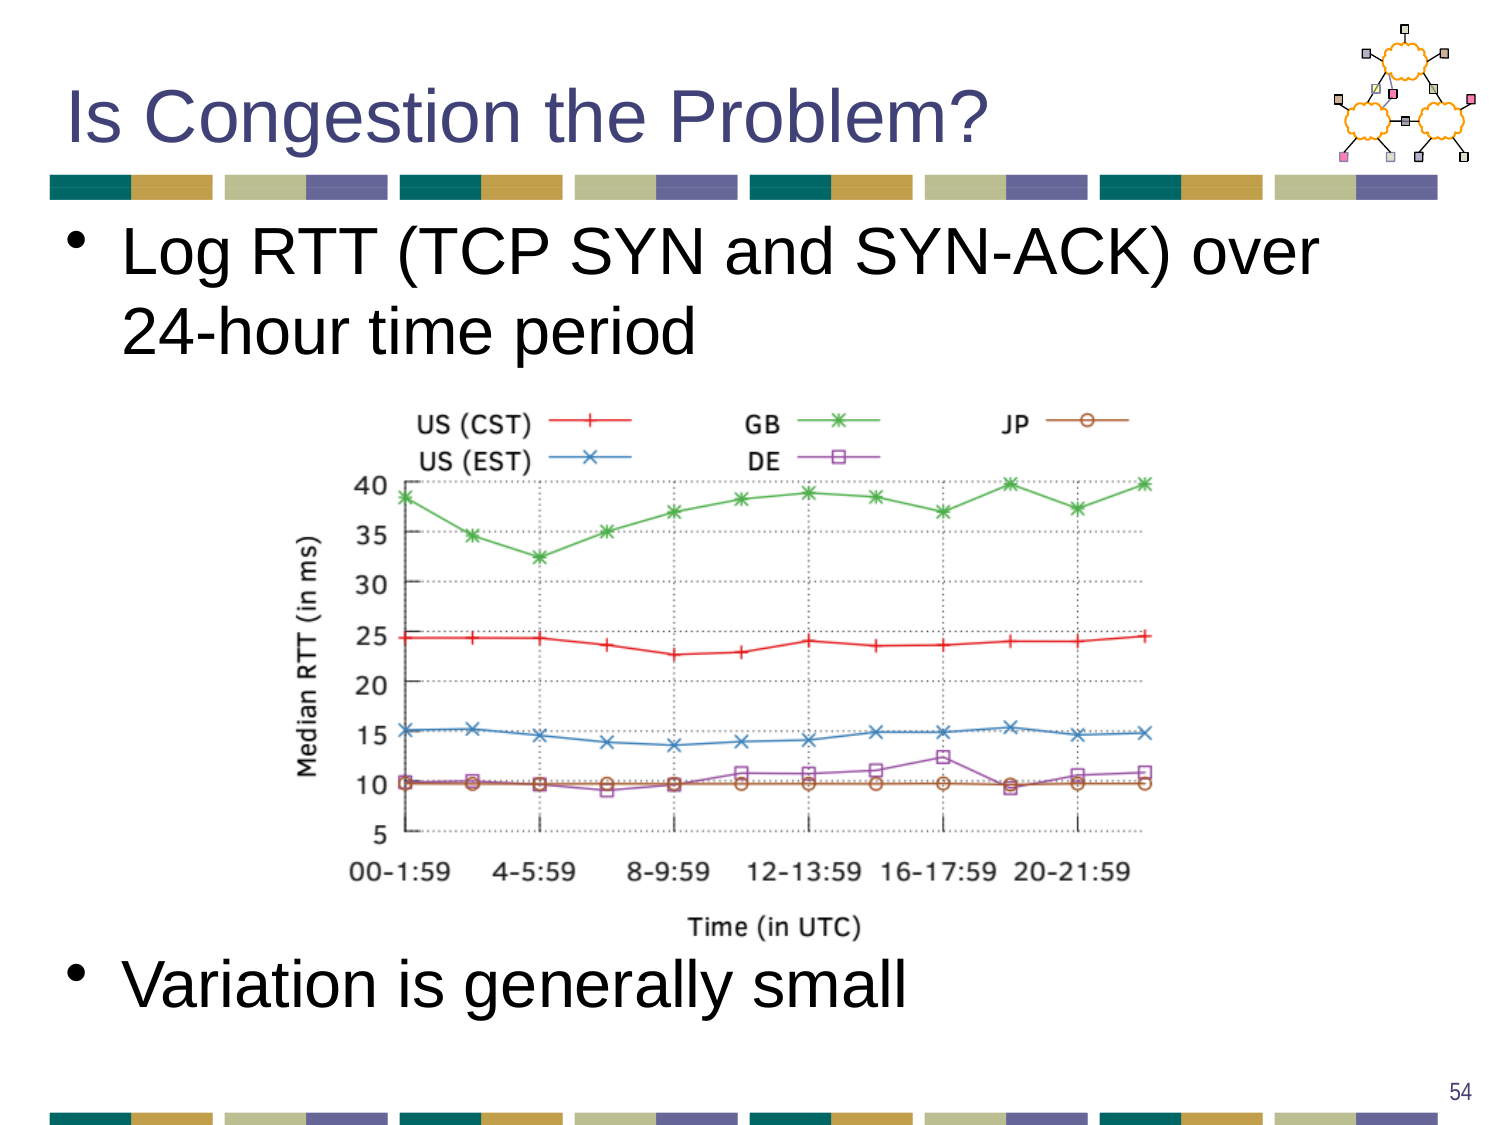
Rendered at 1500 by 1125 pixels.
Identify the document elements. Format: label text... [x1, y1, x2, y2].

slide_number 54 [1174, 1037, 1488, 1113]
picture [282, 374, 1176, 956]
list Log RTT (TCP SYN and SYN-ACK) over 24-hour time period Variation is generally small [50, 200, 1438, 1000]
title Is Congestion the Problem? [50, 62, 1438, 163]
